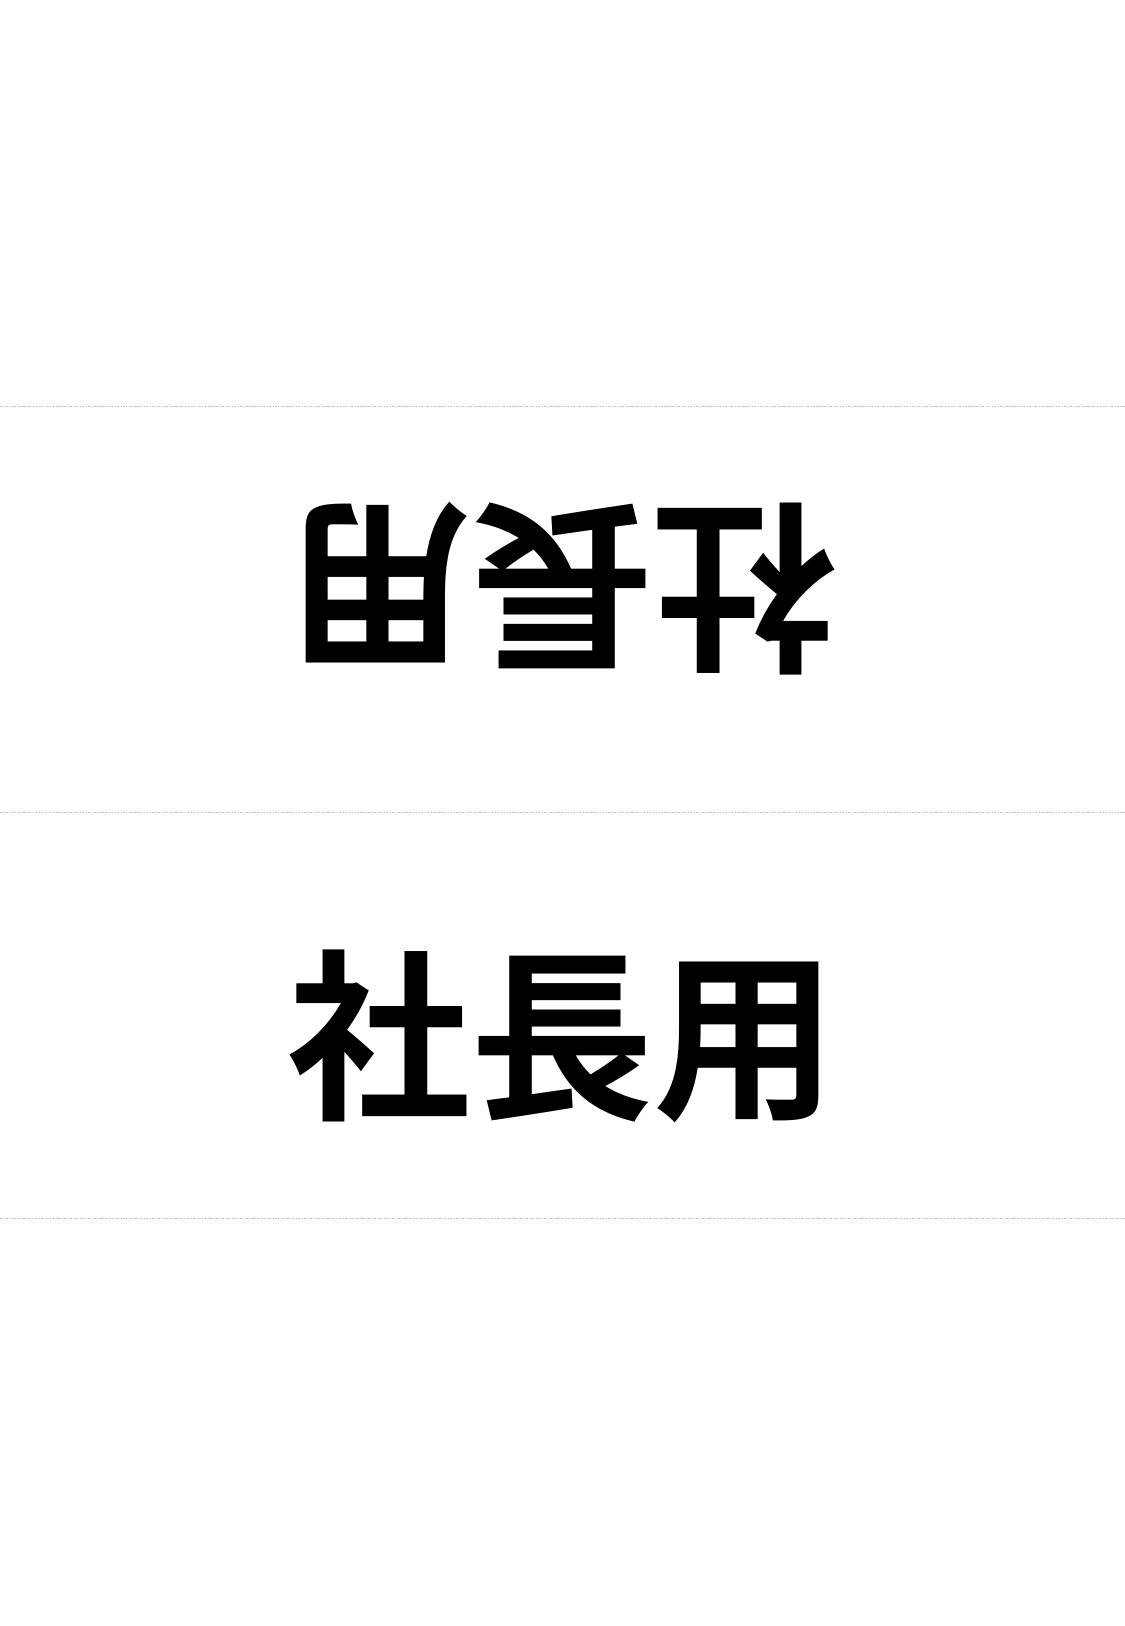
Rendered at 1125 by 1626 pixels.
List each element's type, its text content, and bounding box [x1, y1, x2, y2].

text_box 社長用 [272, 914, 853, 1150]
text_box 社長用 [272, 475, 853, 711]
